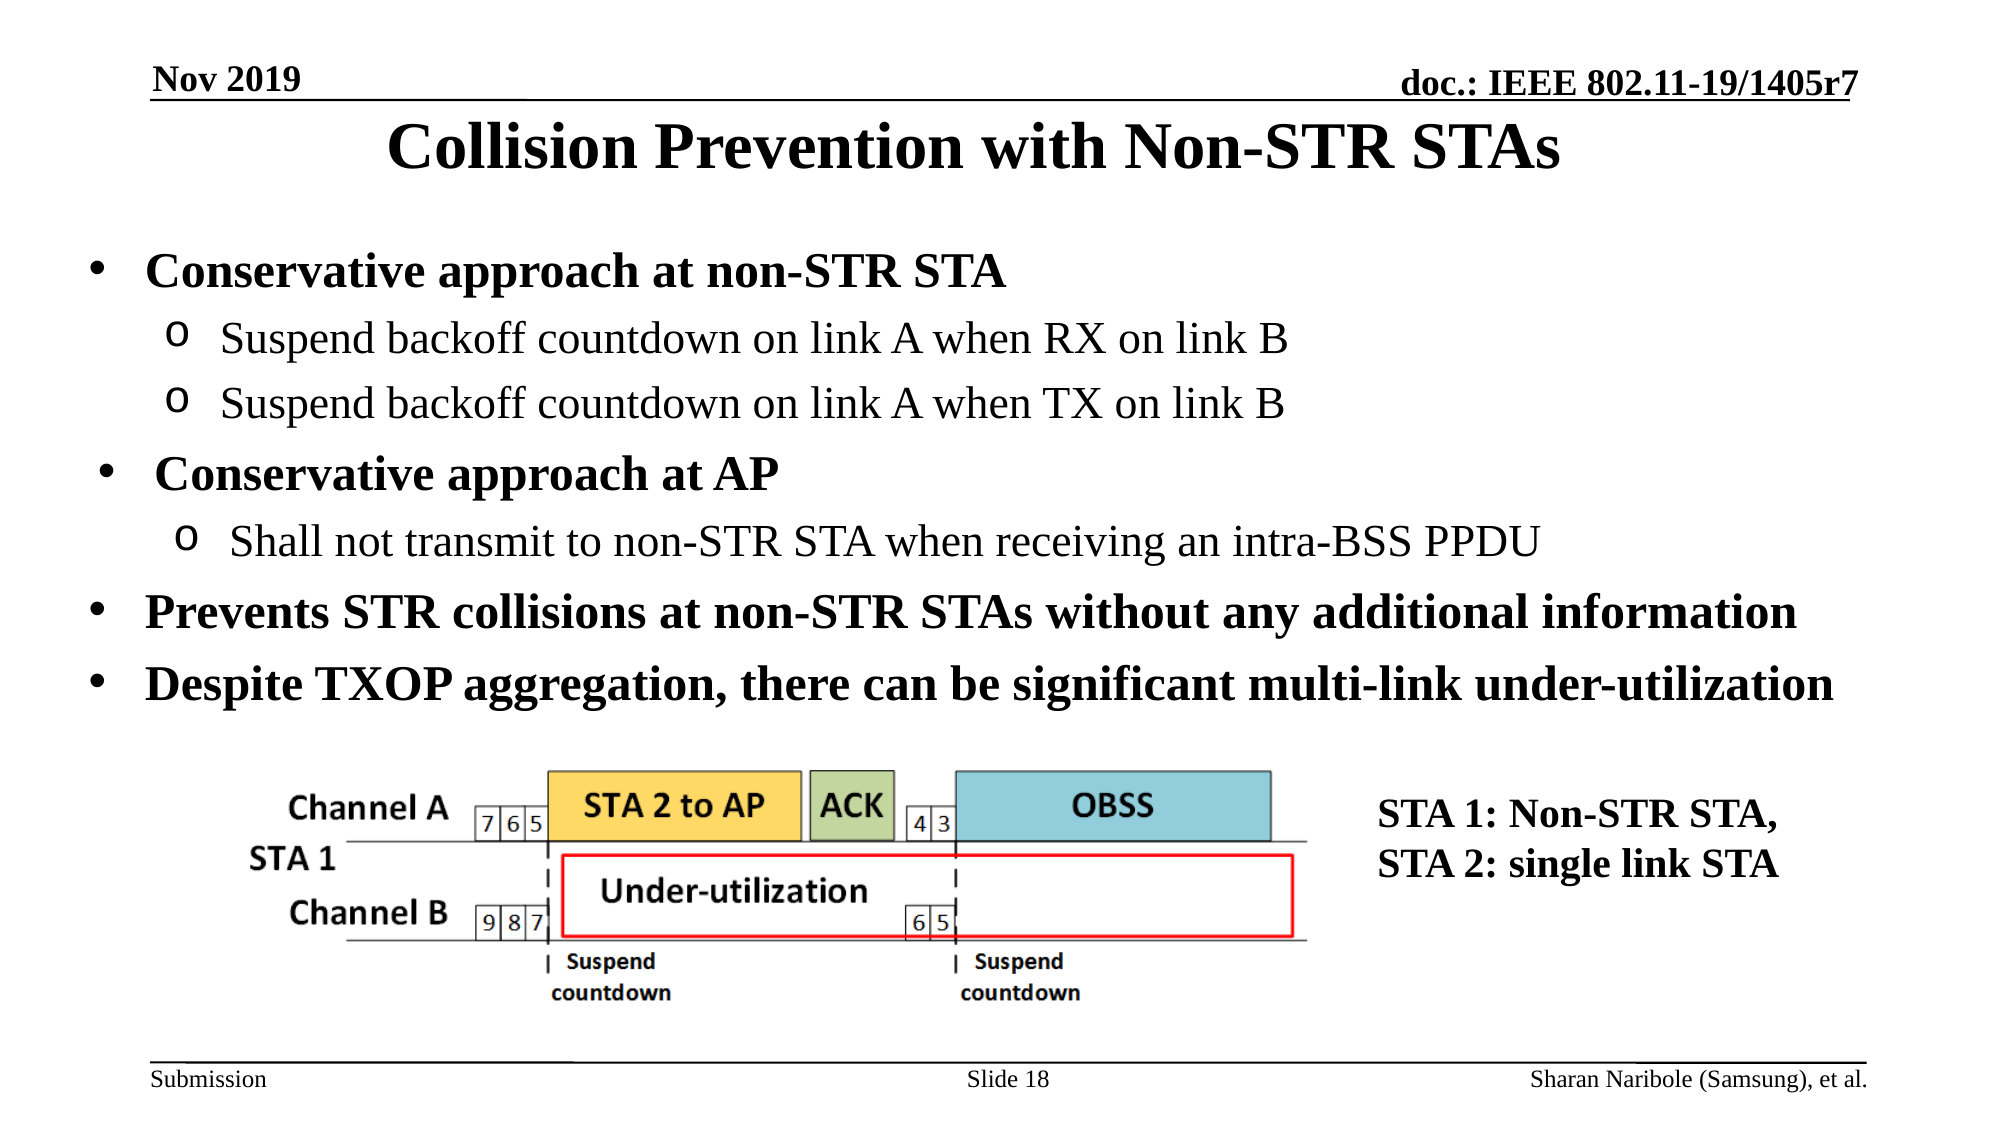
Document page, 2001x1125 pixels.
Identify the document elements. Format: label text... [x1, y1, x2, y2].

picture [224, 769, 1312, 1021]
footer Sharan Naribole (Samsung), et al. [1171, 1061, 1869, 1093]
text_box STA 1: Non-STR STA, STA 2: single link STA [1362, 778, 2000, 894]
list Conservative approach at non-STR STA Suspend backoff countdown on link A when RX on link B Suspend backoff countdown on link A when TX on link B Conservative approach at AP Shall not transmit to non-STR STA when receiving an intra-BSS PPDU Prevents STR collisions at non-STR STAs without any additional information Despite TXOP aggregation, there can be significant multi-link under-utilization [73, 229, 2000, 533]
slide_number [152, 54, 563, 100]
title Collision Prevention with Non-STR STAs [124, 54, 1825, 229]
slide_number Slide 18 [950, 1061, 1067, 1123]
